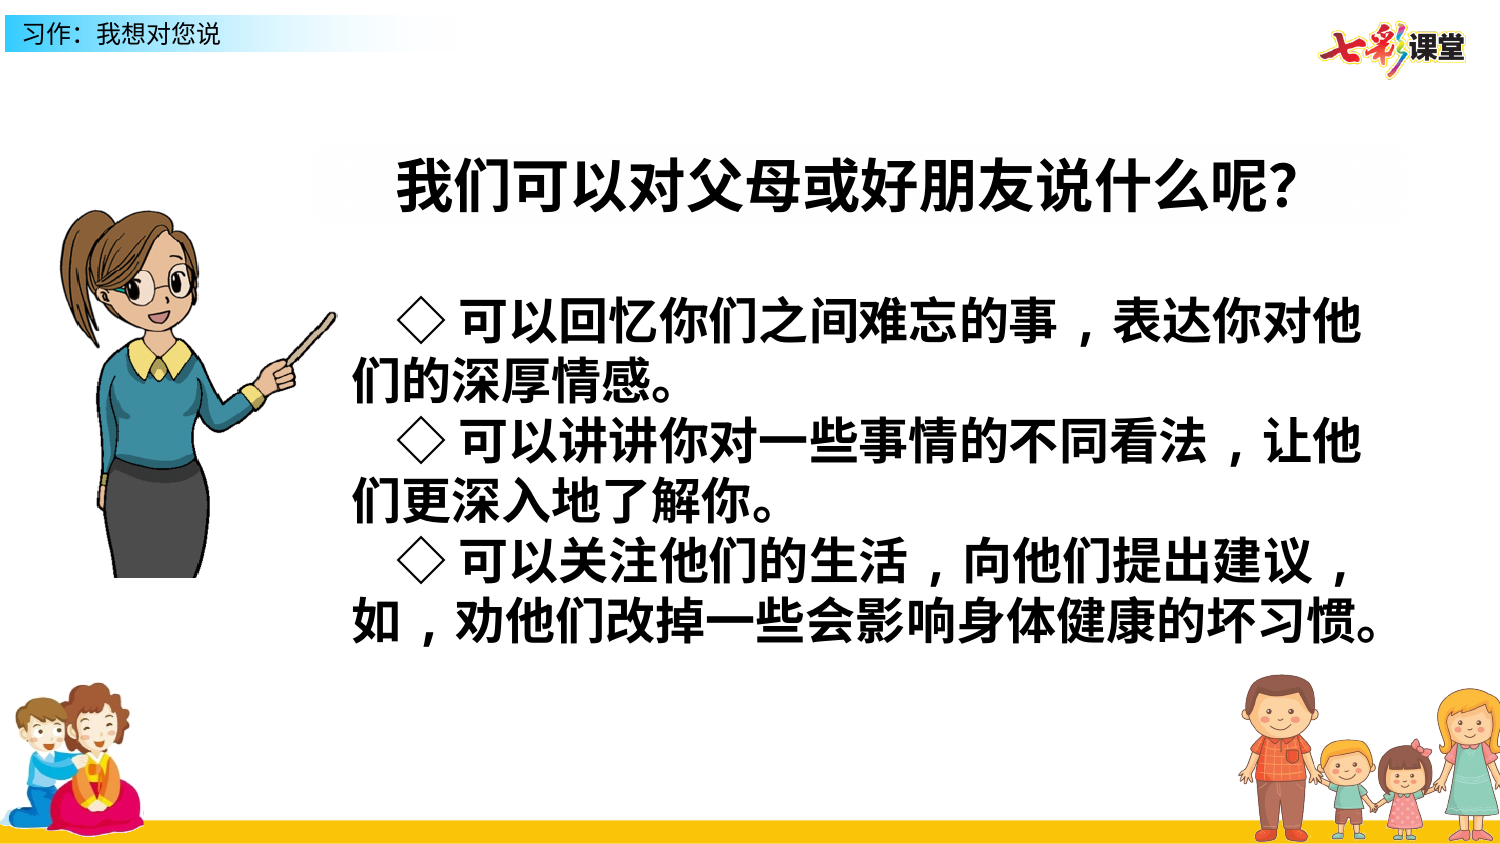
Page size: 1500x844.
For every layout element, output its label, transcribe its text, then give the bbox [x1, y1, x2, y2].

picture [0, 672, 144, 844]
text_box [341, 176, 1376, 194]
picture [1316, 20, 1468, 80]
picture [1226, 608, 1500, 844]
text_box ◇可以回忆你们之间难忘的事,表达你对他们的深厚情感。 ◇可以讲讲你对一些事情的不同看法,让他们更深入地了解你。 ◇可以关注他们的生活,向他们提出建议,如,劝他们改掉一些会影响身体健康的坏习惯。 [337, 282, 1379, 657]
picture [58, 208, 338, 579]
text_box 我们可以对父母或好朋友说什么呢？ [346, 181, 1372, 189]
